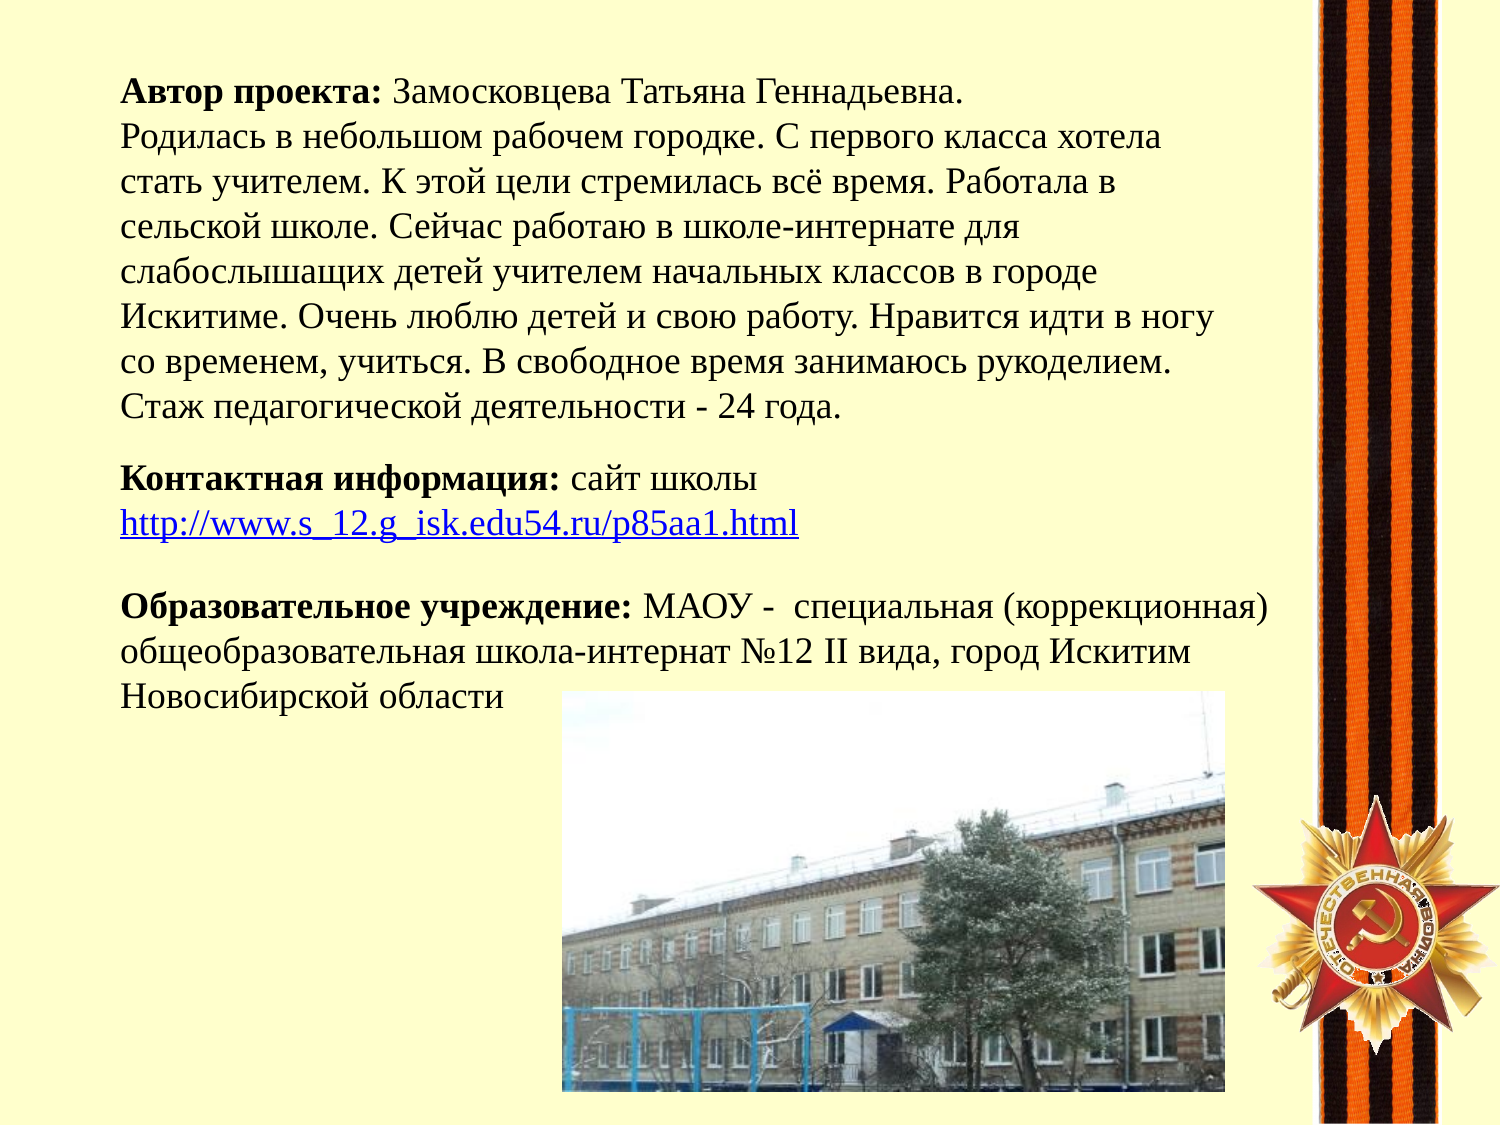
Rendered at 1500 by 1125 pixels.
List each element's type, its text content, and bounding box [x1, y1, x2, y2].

picture [1252, 1, 1500, 1124]
text_box Контактная информация: сайт школы http://www.s_12.g_isk.edu54.ru/p85aa1.html [105, 445, 1266, 574]
picture [562, 691, 1225, 1093]
text_box Автор проекта: Замосковцева Татьяна Геннадьевна. Родилась в небольшом рабочем городке. С первого класса хотела стать учителем. К этой цели стремилась всё время. Работала в сельской школе. Сейчас работаю в школе-интернате для слабослышащих детей учителем начальных классов в городе Искитиме. Очень люблю детей и свою работу. Нравится идти в ногу со временем, учиться. В свободное время занимаюсь рукоделием. Стаж педагогической деятельности - 24 года. [105, 58, 1231, 434]
text_box Образовательное учреждение: МАОУ - специальная (коррекционная) общеобразовательная школа-интернат №12 II вида, город Искитим Новосибирской области [105, 574, 1301, 724]
